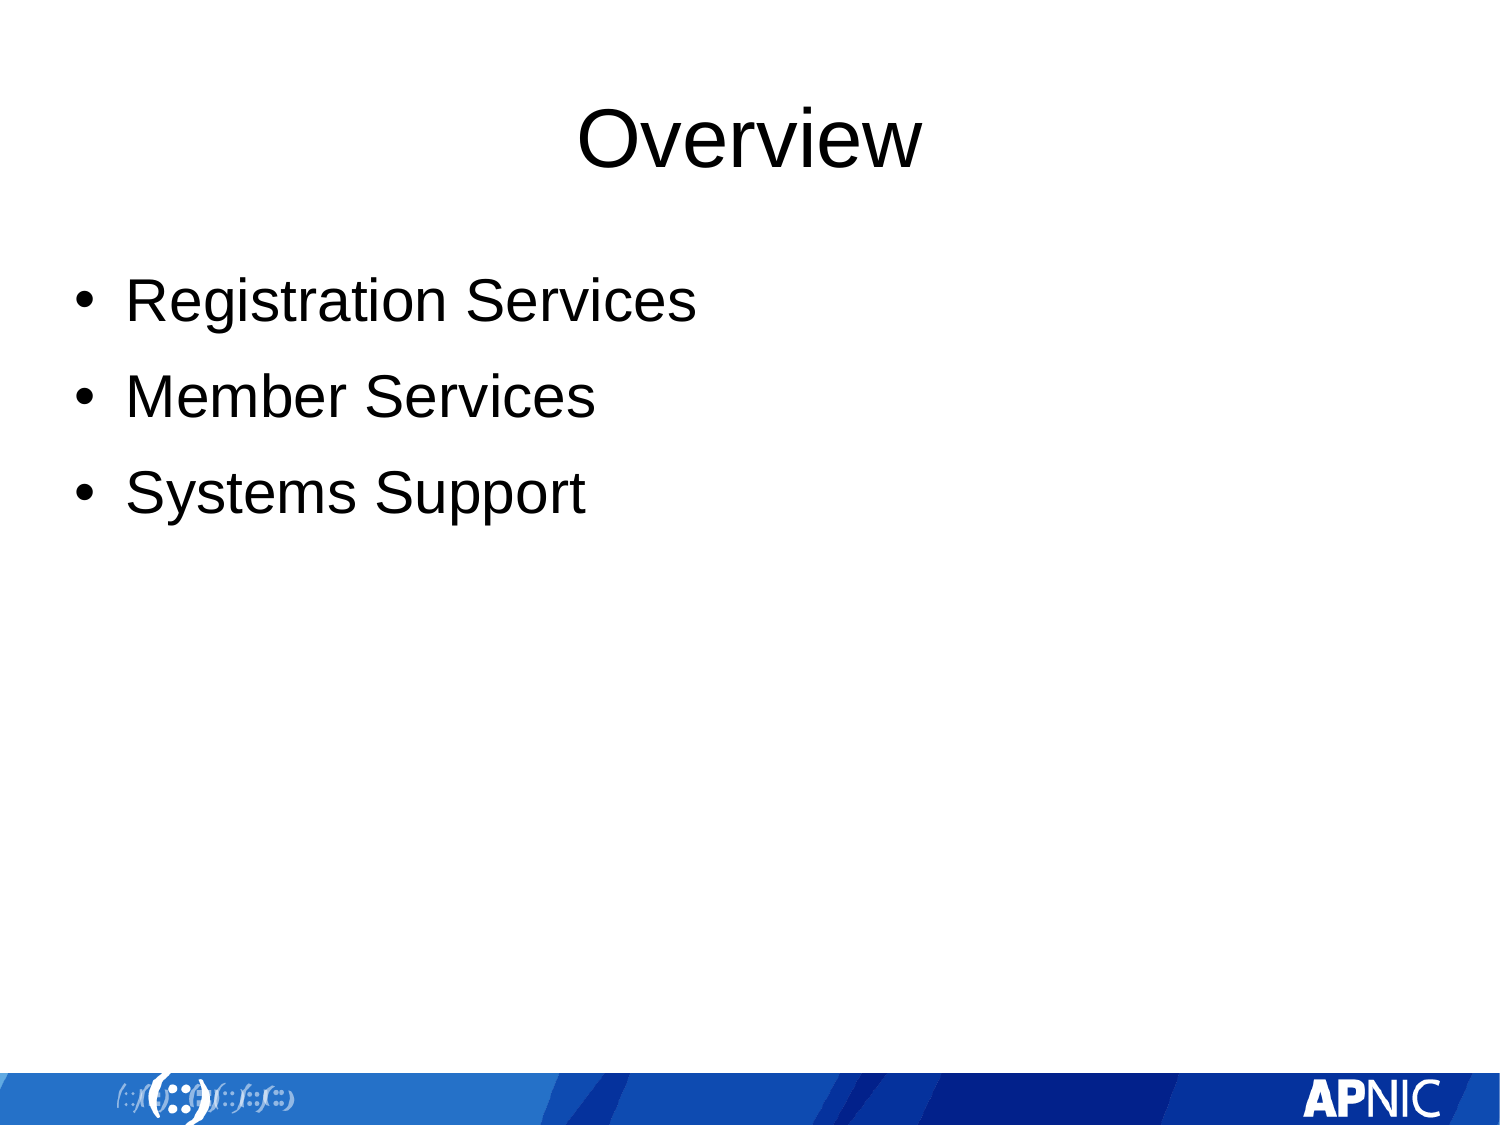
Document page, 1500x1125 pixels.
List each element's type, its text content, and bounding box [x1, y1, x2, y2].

picture [0, 1069, 1500, 1125]
title Overview [74, 44, 1425, 233]
list Registration Services Member Services Systems Support [74, 262, 1425, 1006]
